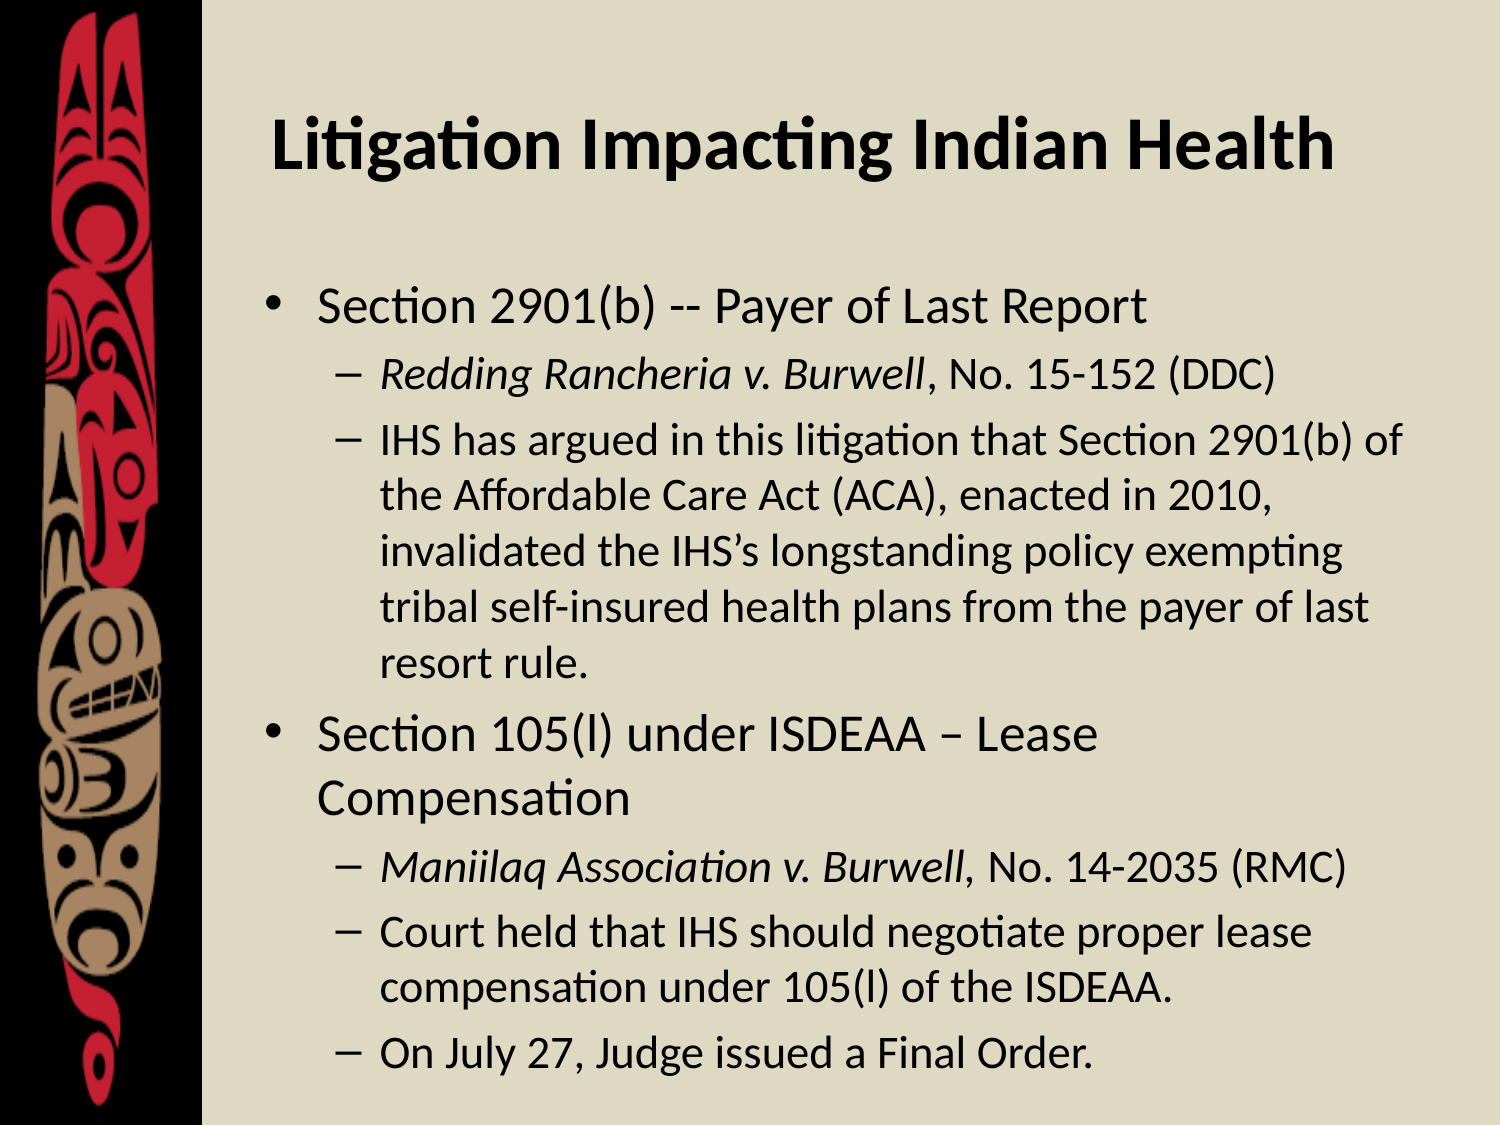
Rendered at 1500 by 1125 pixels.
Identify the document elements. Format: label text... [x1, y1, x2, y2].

title Litigation Impacting Indian Health [237, 45, 1425, 233]
picture [0, 0, 202, 1125]
list Section 2901(b) -- Payer of Last Report Redding Rancheria v. Burwell, No. 15-152 (DDC) IHS has argued in this litigation that Section 2901(b) of the Affordable Care Act (ACA), enacted in 2010, invalidated the IHS’s longstanding policy exempting tribal self-insured health plans from the payer of last resort rule. Section 105(l) under ISDEAA – Lease Compensation Maniilaq Association v. Burwell, No. 14-2035 (RMC) Court held that IHS should negotiate proper lease compensation under 105(l) of the ISDEAA. On July 27, Judge issued a Final Order. [249, 262, 1425, 1100]
